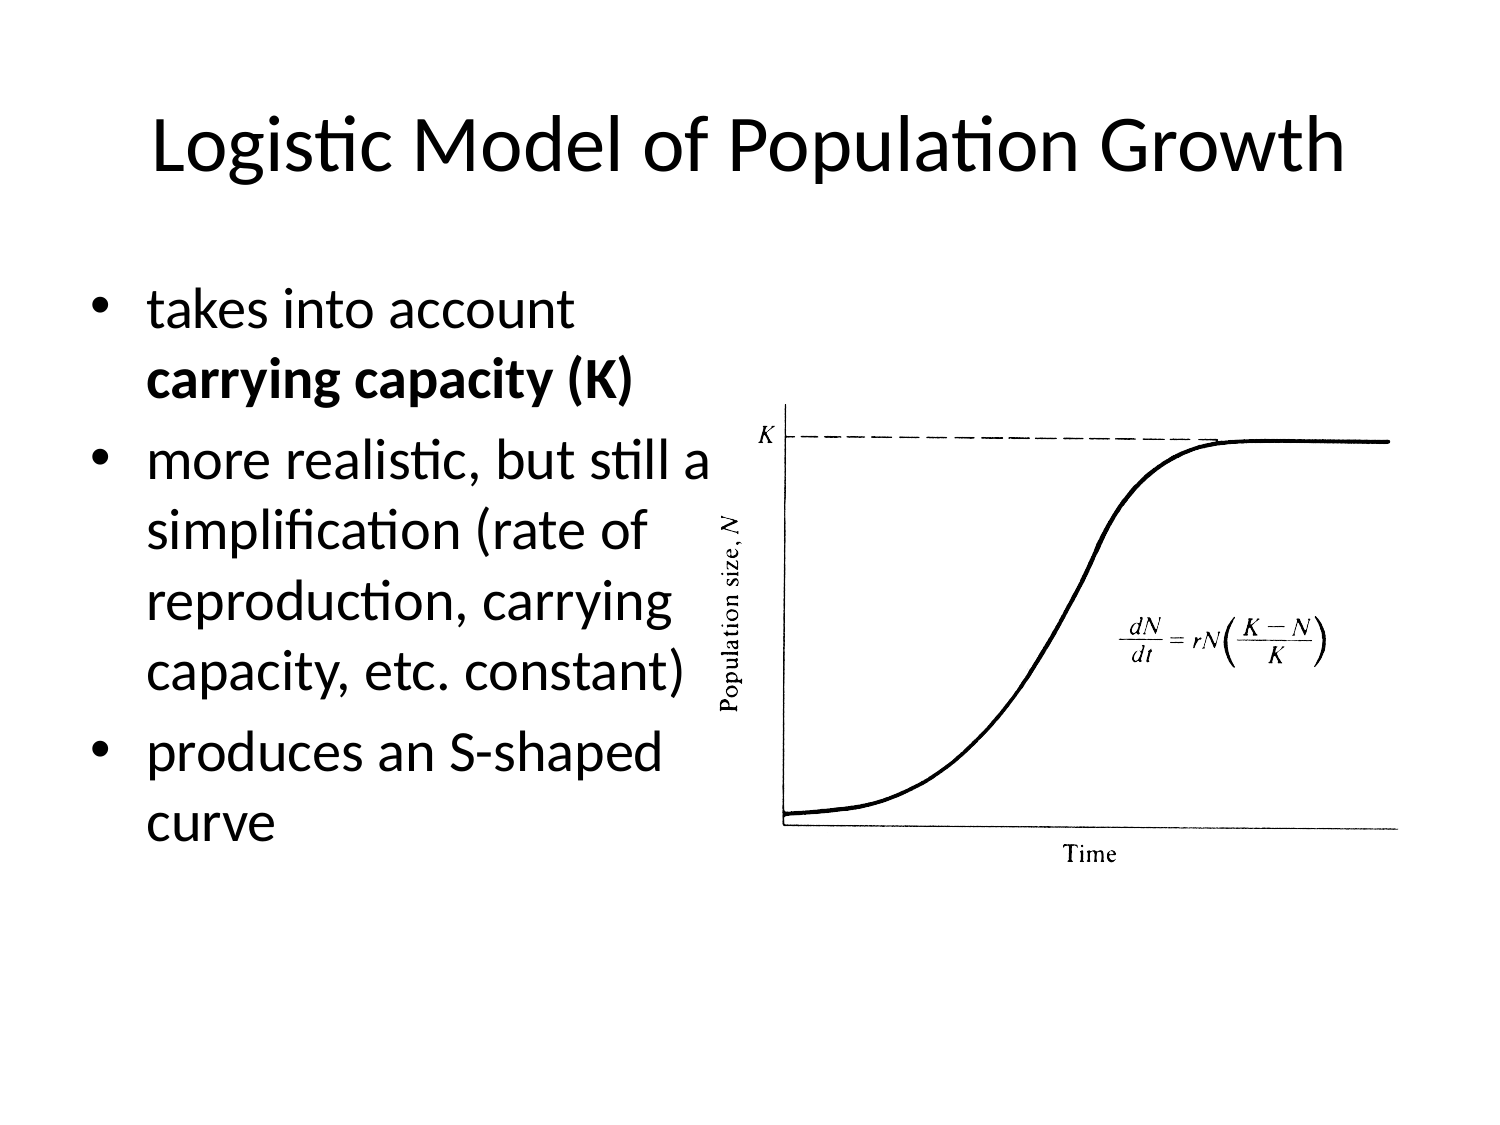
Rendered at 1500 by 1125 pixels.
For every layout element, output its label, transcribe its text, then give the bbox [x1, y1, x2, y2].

list takes into account carrying capacity (K) more realistic, but still a simplification (rate of reproduction, carrying capacity, etc. constant) produces an S-shaped curve [75, 262, 690, 1005]
title Logistic Model of Population Growth [75, 45, 1425, 233]
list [695, 198, 1426, 1071]
